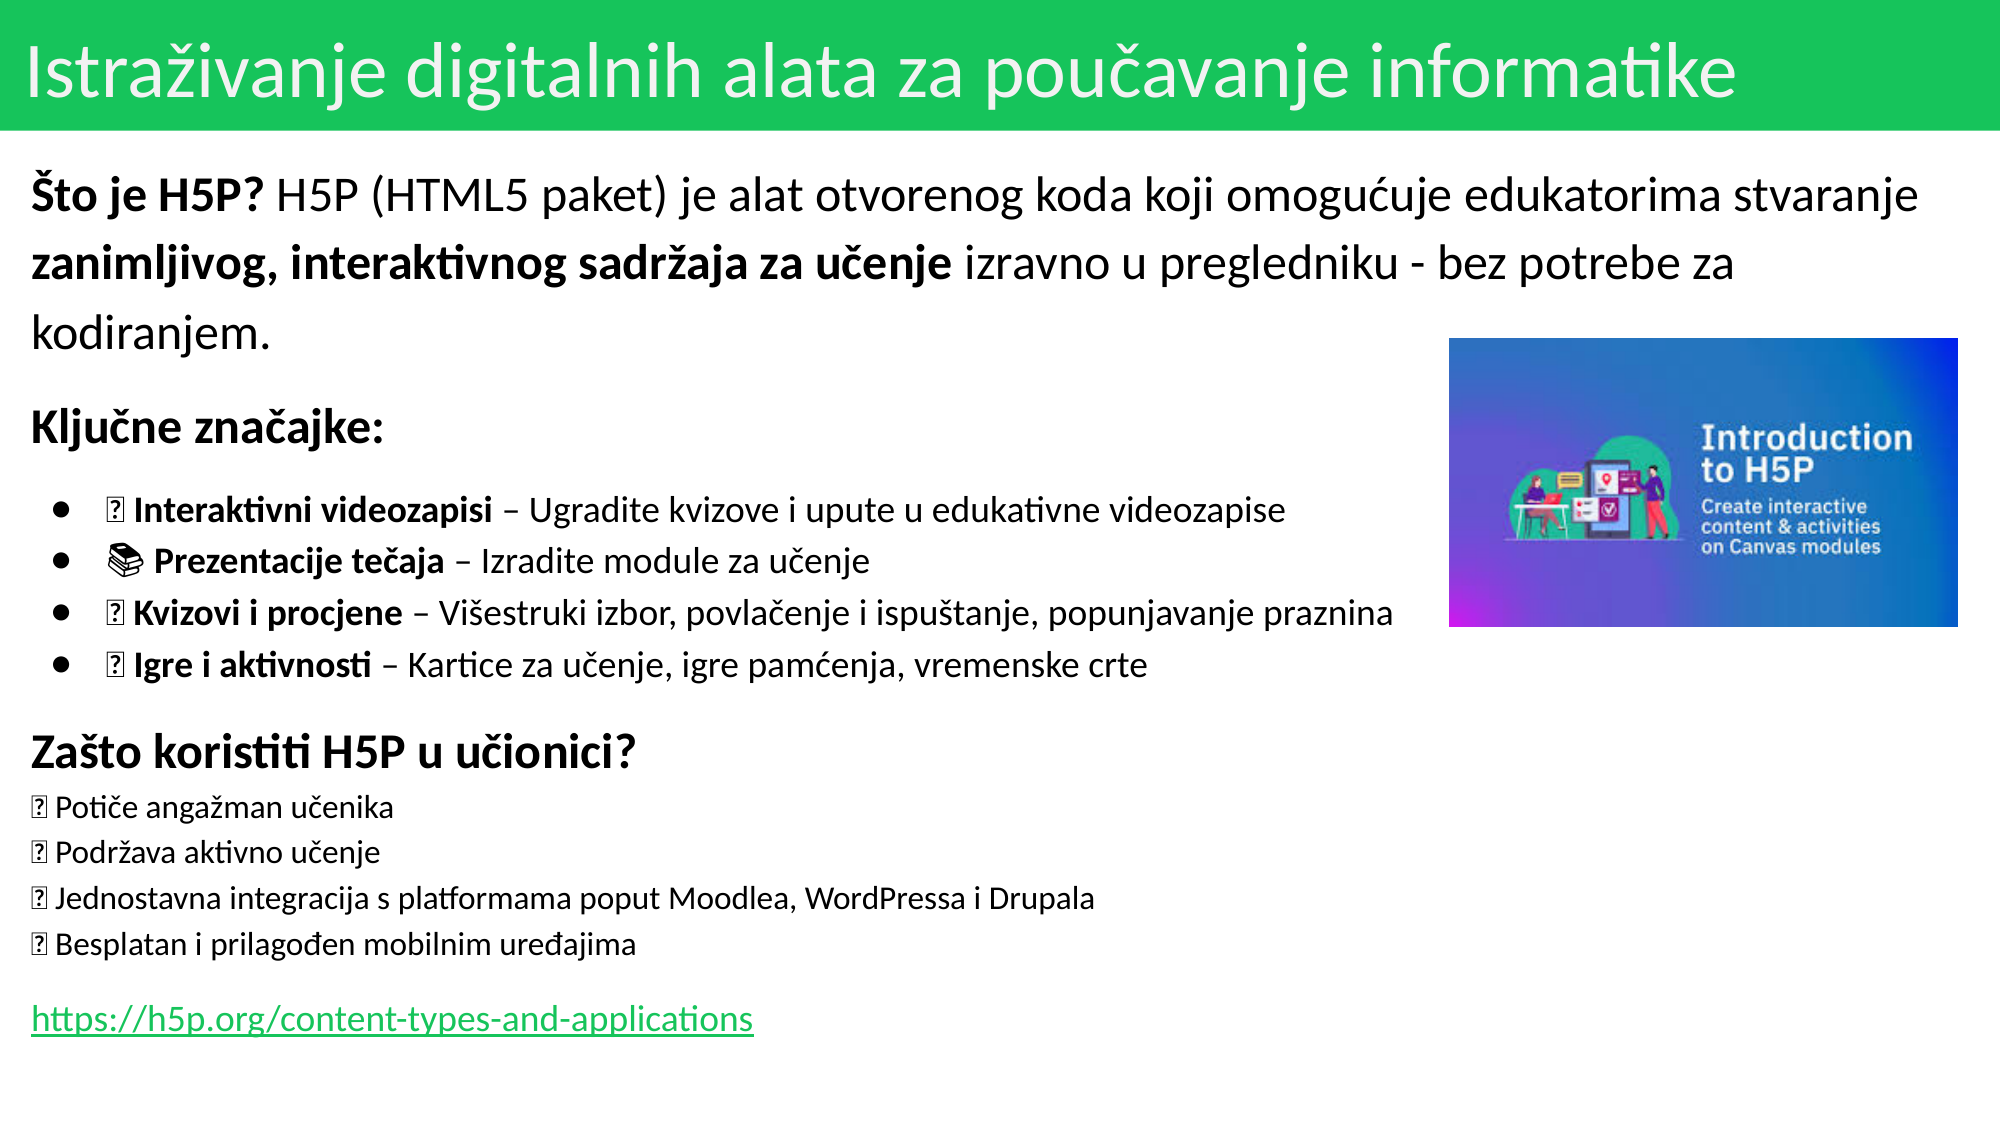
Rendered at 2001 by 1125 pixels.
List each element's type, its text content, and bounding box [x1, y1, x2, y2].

title Istraživanje digitalnih alata za poučavanje informatike [16, 13, 1976, 131]
list Što je H5P? H5P (HTML5 paket) je alat otvorenog koda koji omogućuje edukatorima stvaranje zanimljivog, interaktivnog sadržaja za učenje izravno u pregledniku - bez potrebe za kodiranjem. Ključne značajke: 🧠 Interaktivni videozapisi – Ugradite kvizove i upute u edukativne videozapise 📚 Prezentacije tečaja – Izradite module za učenje 📝 Kvizovi i procjene – Višestruki izbor, povlačenje i ispuštanje, popunjavanje praznina 🎲 Igre i aktivnosti – Kartice za učenje, igre pamćenja, vremenske crte Zašto koristiti H5P u učionici? ✅ Potiče angažman učenika ✅ Podržava aktivno učenje ✅ Jednostavna integracija s platformama poput Moodlea, WordPressa i Drupala ✅ Besplatan i prilagođen mobilnim uređajima https://h5p.org/content-types-and-applications [16, 144, 1976, 1108]
picture [1449, 338, 1958, 627]
